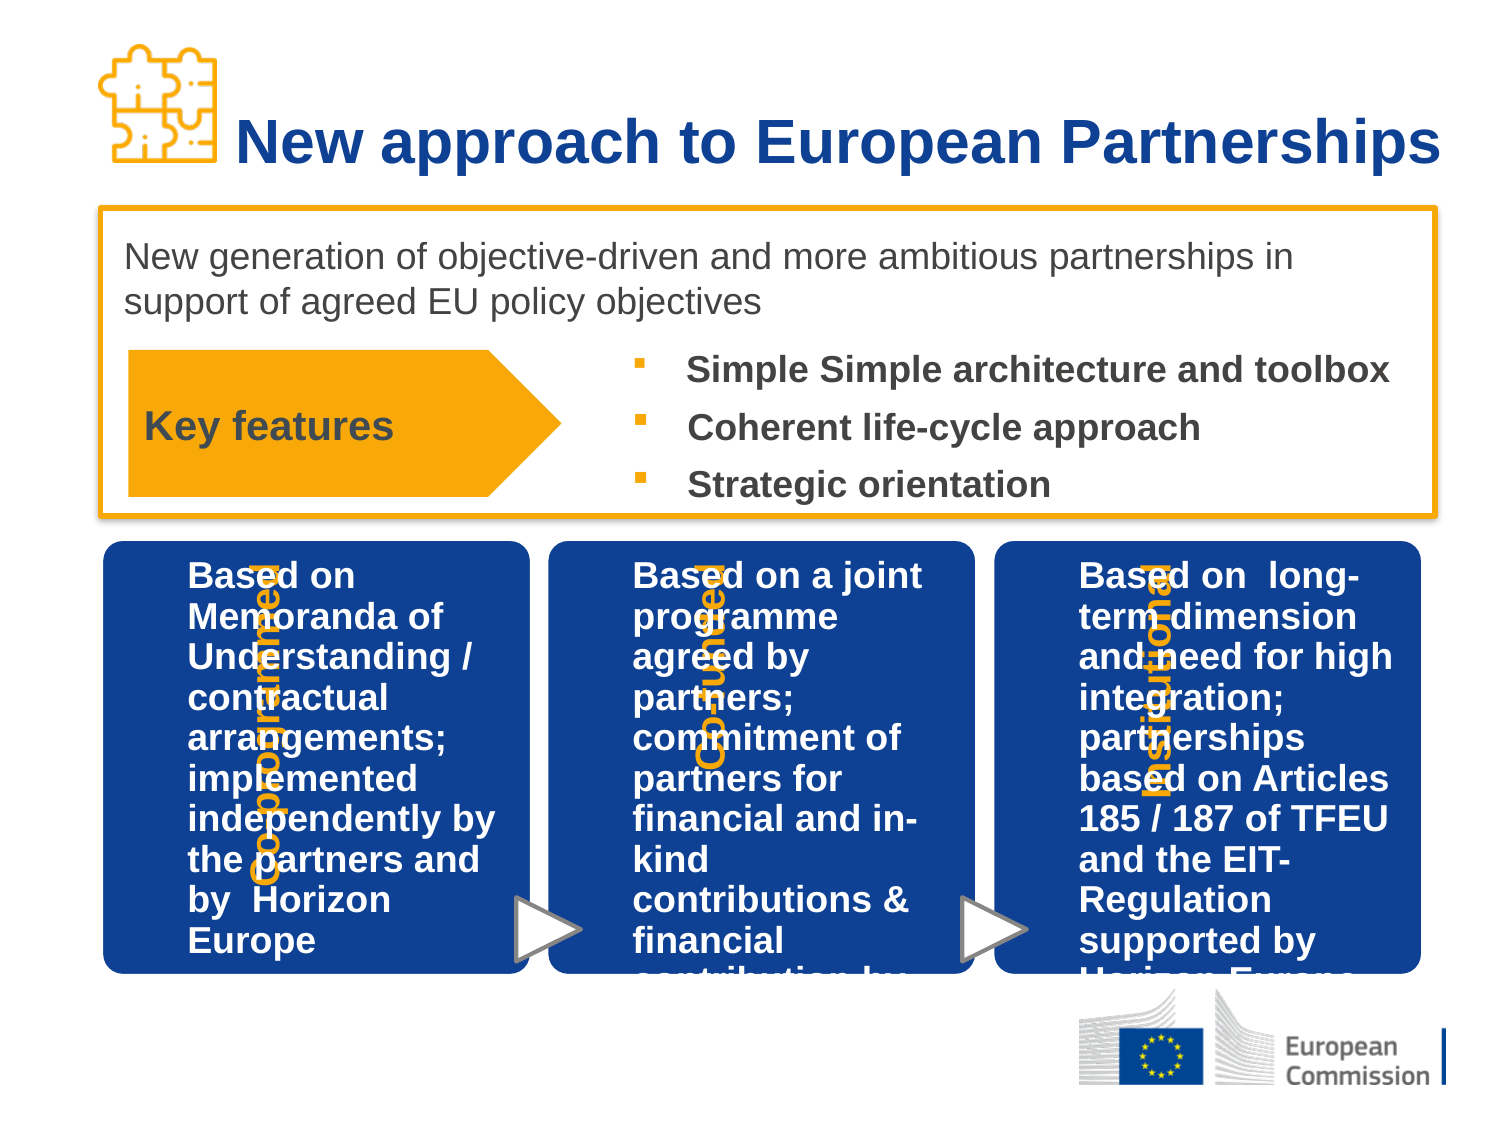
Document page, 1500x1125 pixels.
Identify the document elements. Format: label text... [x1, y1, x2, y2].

text_box New generation of objective-driven and more ambitious partnerships in support of agreed EU policy objectives [99, 207, 1436, 517]
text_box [128, 349, 1408, 525]
picture [98, 43, 218, 163]
text_box New approach to European Partnerships [183, 89, 1500, 208]
picture [1078, 987, 1447, 1086]
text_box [100, 538, 1424, 977]
